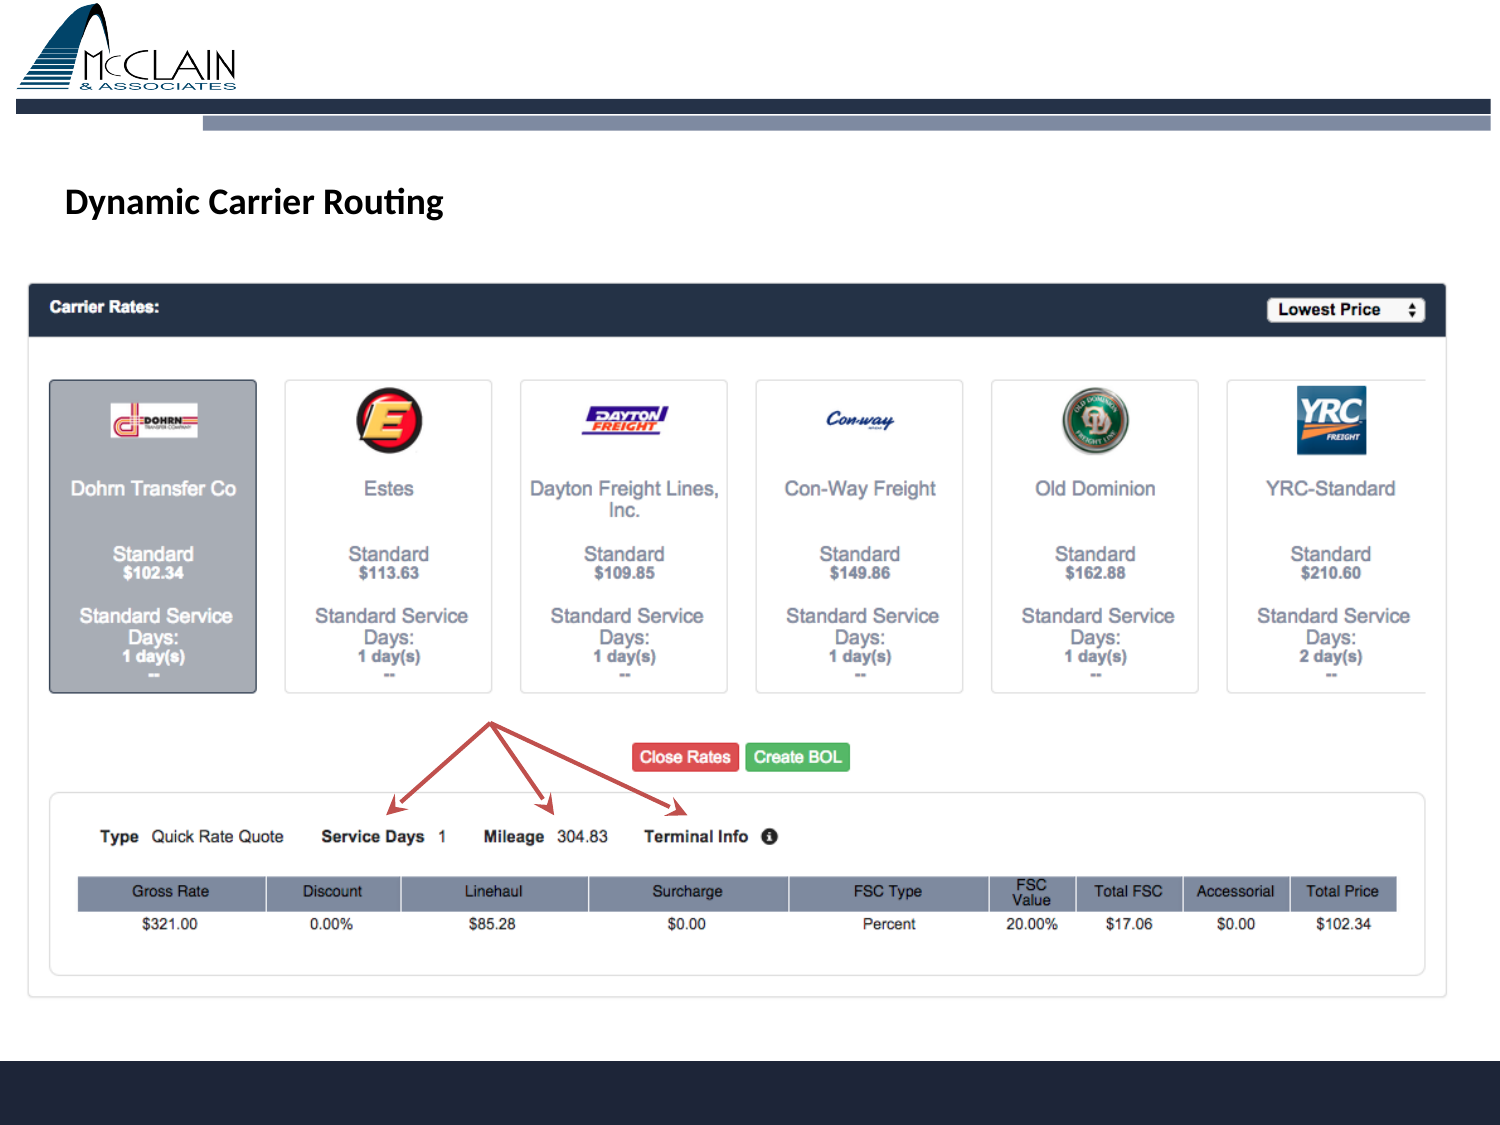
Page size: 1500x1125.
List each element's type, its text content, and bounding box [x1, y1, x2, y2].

picture [16, 3, 236, 90]
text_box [385, 722, 486, 816]
picture [0, 1061, 1500, 1125]
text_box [489, 722, 688, 816]
picture [0, 246, 1500, 1019]
text_box Dynamic Carrier Routing [49, 169, 466, 230]
